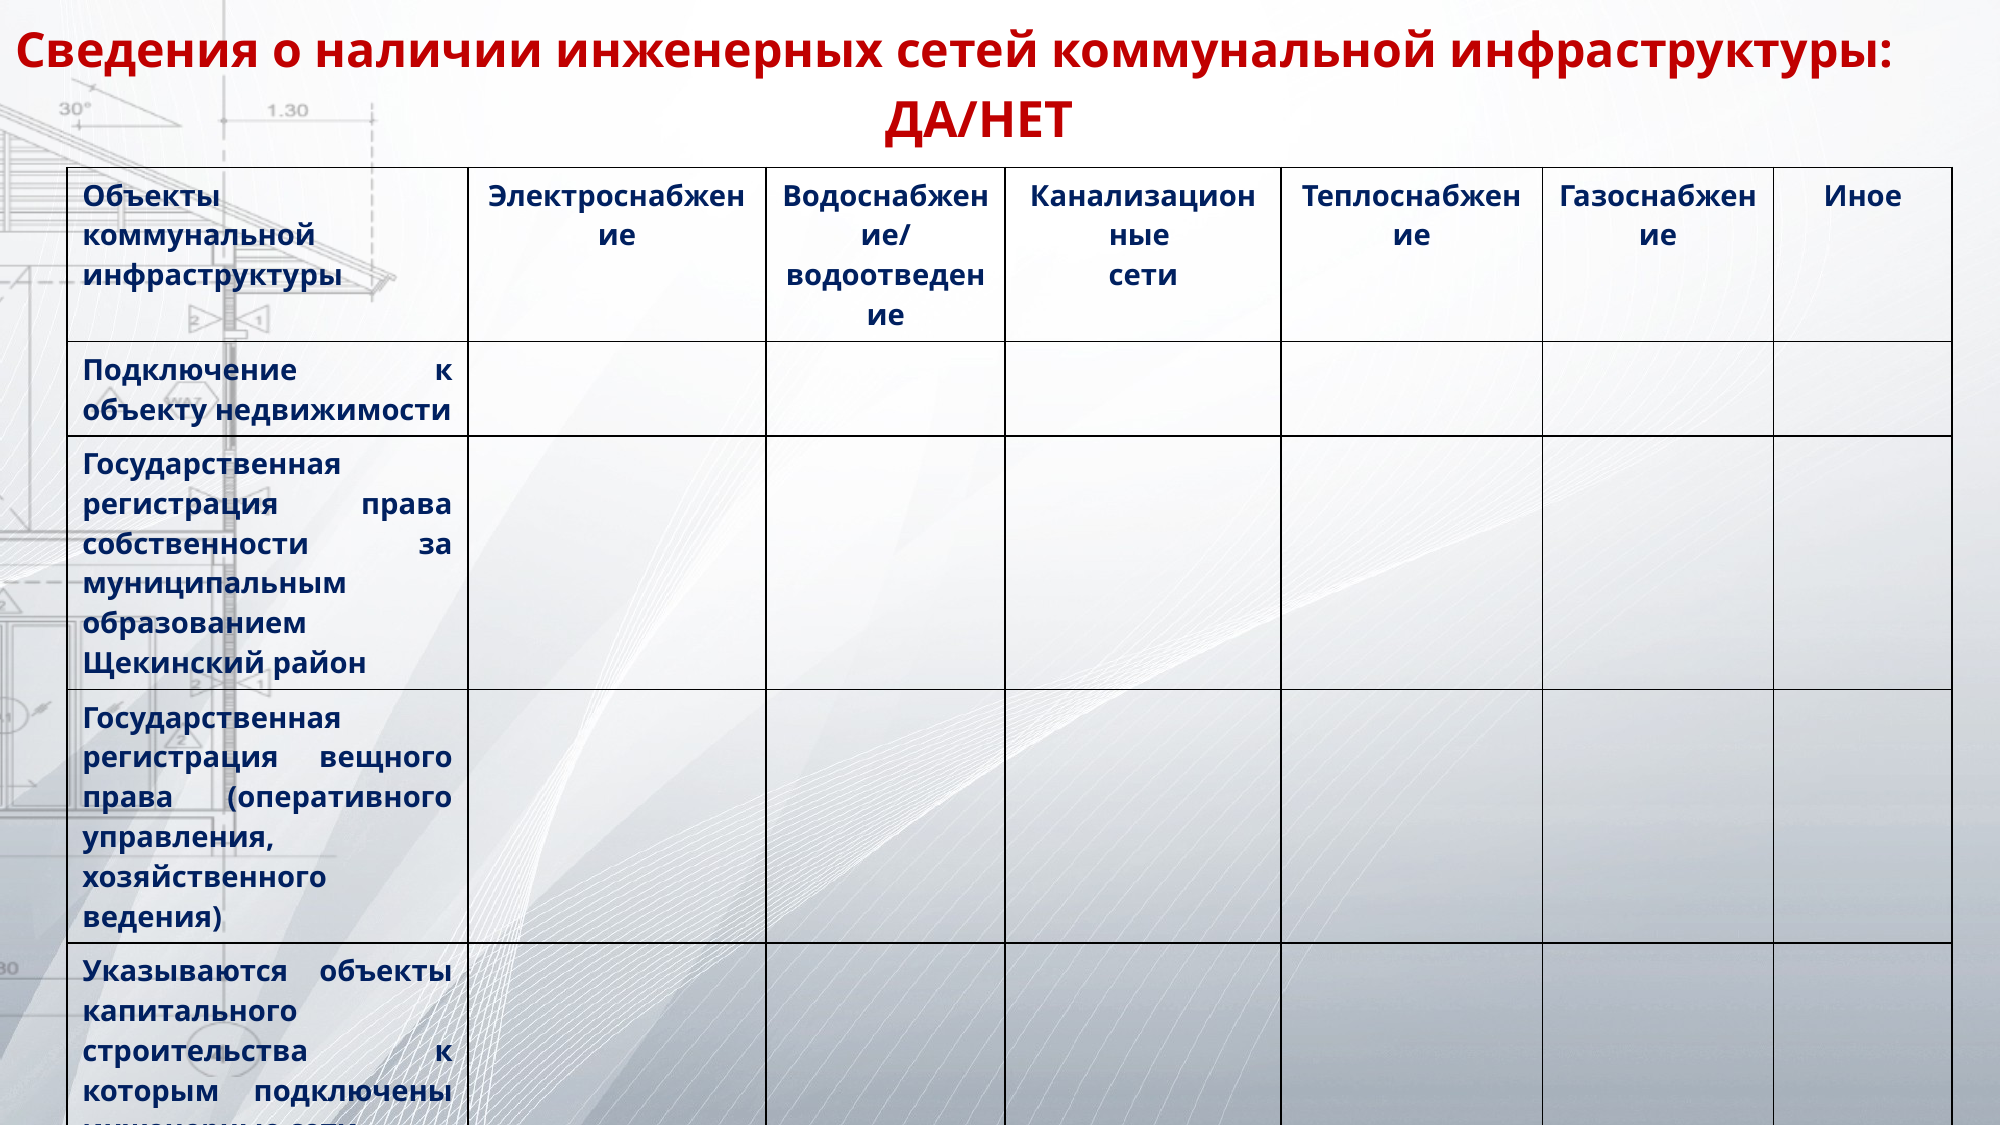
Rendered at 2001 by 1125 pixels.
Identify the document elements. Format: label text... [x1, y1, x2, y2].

table_cell [767, 437, 1004, 689]
table_cell [469, 690, 765, 942]
table_header Канализационные сети [1006, 168, 1280, 341]
table_header Объекты коммунальной инфраструктуры [68, 168, 467, 341]
table_header Водоснабжение/ водоотведение [767, 168, 1004, 341]
text_box ДА/НЕТ [870, 79, 1130, 155]
table_cell [1774, 944, 1951, 1125]
table_cell [1543, 690, 1773, 942]
table_cell [1006, 437, 1280, 689]
table_cell [1282, 690, 1542, 942]
table_cell [767, 944, 1004, 1125]
table_cell [1543, 342, 1773, 435]
table_header Газоснабжение [1543, 168, 1773, 341]
table_cell [1774, 437, 1951, 689]
table_cell [1543, 437, 1773, 689]
table_cell [1006, 342, 1280, 435]
table_cell [1543, 944, 1773, 1125]
table_cell [469, 944, 765, 1125]
table_header Иное [1774, 168, 1951, 341]
table_cell [1774, 342, 1951, 435]
table_cell [767, 342, 1004, 435]
table_cell [1282, 342, 1542, 435]
title Сведения о наличии инженерных сетей коммунальной инфраструктуры: [0, 0, 2000, 104]
table_cell [1282, 437, 1542, 689]
table_cell [1006, 944, 1280, 1125]
table_cell [1282, 944, 1542, 1125]
table_cell [469, 437, 765, 689]
table_header Электроснабжение [469, 168, 765, 341]
table_cell [469, 342, 765, 435]
table_cell [767, 690, 1004, 942]
table_cell Указываются объекты капитального строительства к которым подключены инженерные сети [68, 944, 467, 1125]
table_cell [1774, 690, 1951, 942]
table_cell Подключение к объекту недвижимости [68, 342, 467, 435]
table_cell Государственная регистрация вещного права (оперативного управления, хозяйственного ведения) [68, 690, 467, 942]
table_cell Государственная регистрация права собственности за муниципальным образованием Щекинский район [68, 437, 467, 689]
table_cell [1006, 690, 1280, 942]
picture [0, 104, 2000, 1125]
table_header Теплоснабжение [1282, 168, 1542, 341]
